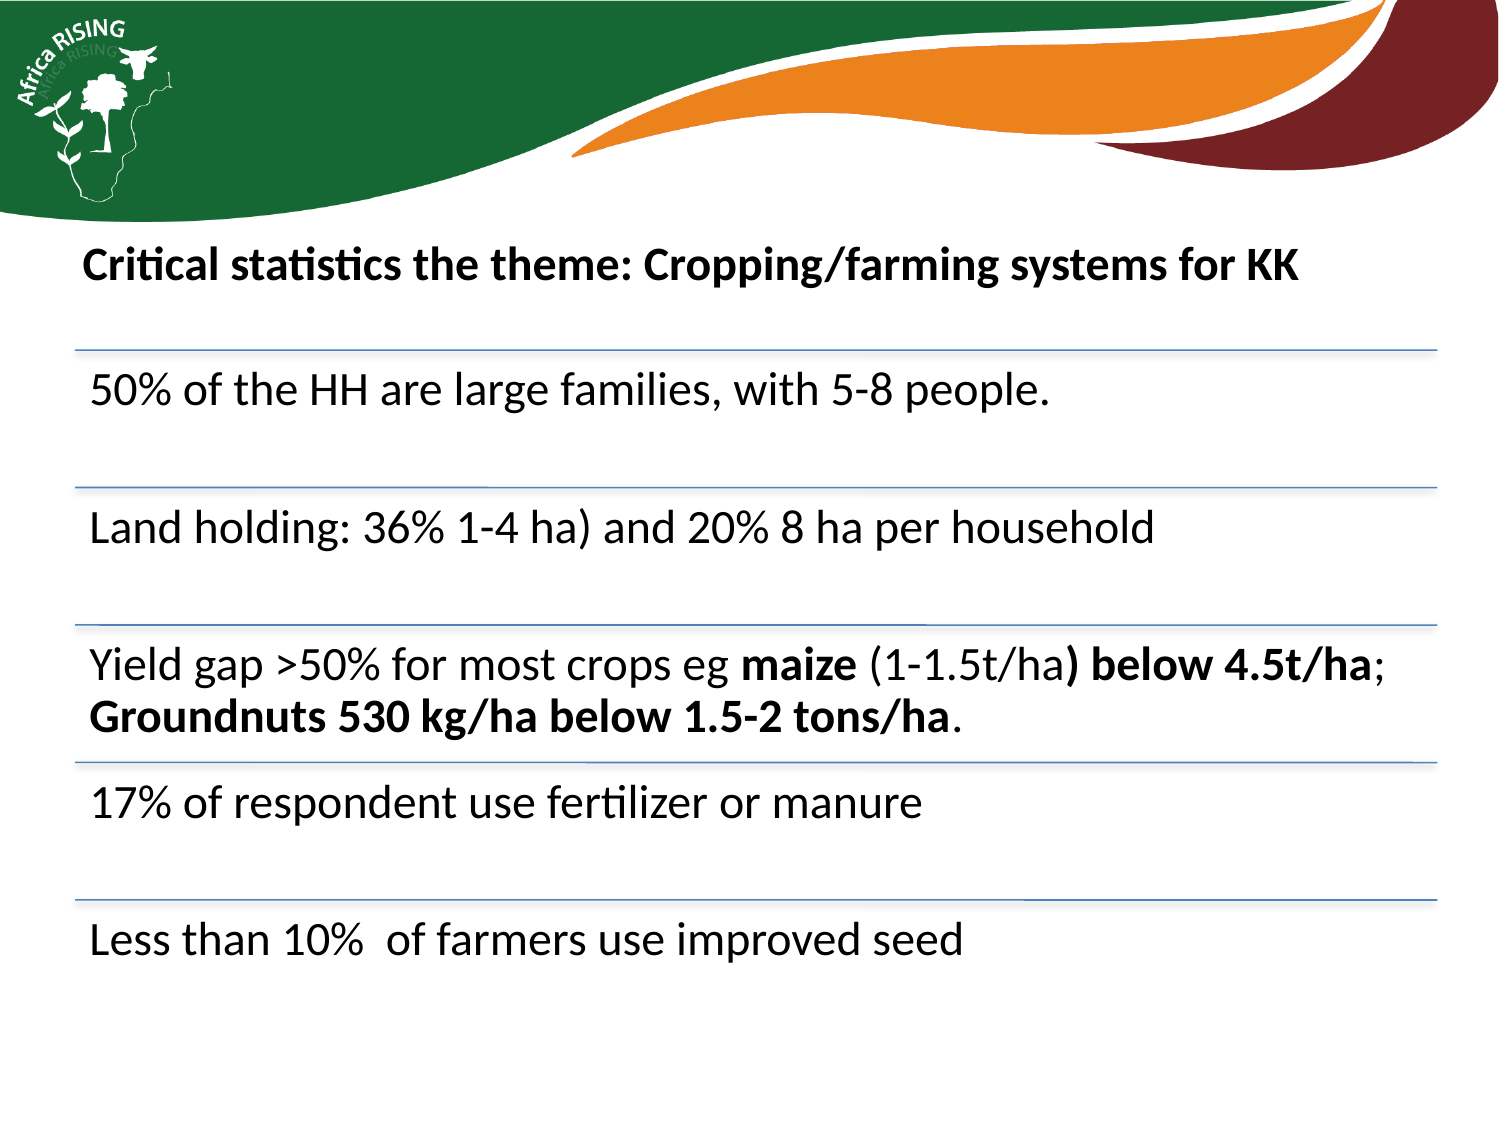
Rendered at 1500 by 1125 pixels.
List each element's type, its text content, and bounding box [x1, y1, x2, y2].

list Critical statistics the theme: Cropping/farming systems for KK [50, 224, 1463, 325]
picture [0, 0, 1499, 222]
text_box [74, 349, 1438, 1038]
